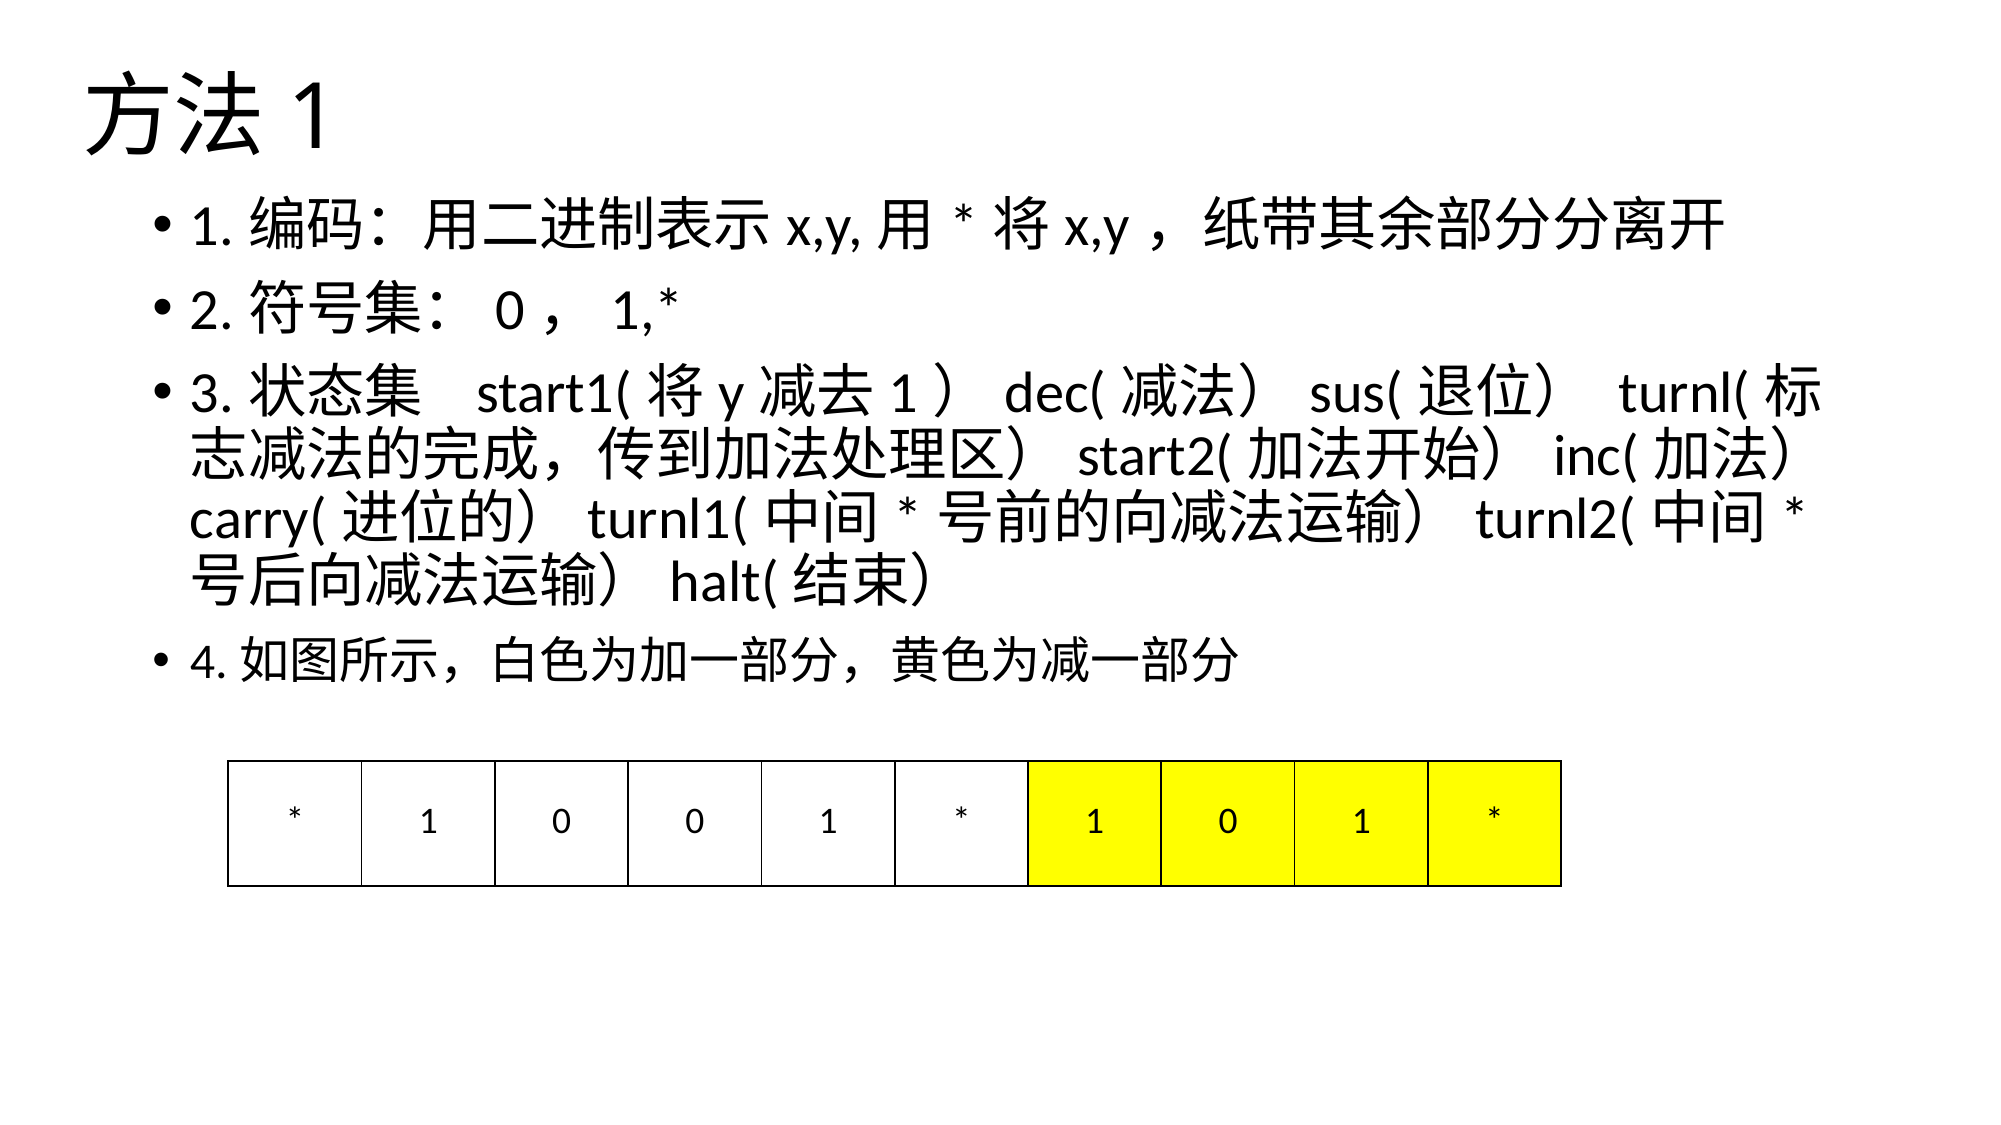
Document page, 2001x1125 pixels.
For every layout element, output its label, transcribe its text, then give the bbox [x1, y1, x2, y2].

table_header 0 [496, 762, 627, 885]
table_header 0 [1162, 762, 1294, 885]
table_header 1 [1295, 762, 1427, 885]
table_header 1 [362, 762, 494, 885]
table_header 0 [629, 762, 761, 885]
table_header * [896, 762, 1027, 885]
table_header * [1429, 762, 1560, 885]
title 方法1 [67, 50, 1793, 188]
table_header 1 [762, 762, 894, 885]
table_header 1 [1029, 762, 1160, 885]
table_header * [229, 762, 361, 885]
list 1.编码：用二进制表示x,y,用*将x,y，纸带其余部分分离开 2.符号集：0，1,* 3.状态集 start1(将y减去1）dec(减法）sus(退位） turnl(标志减法的完成，传到加法处理区）start2(加法开始）inc(加法） carry(进位的）turnl1(中间*号前的向减法运输）turnl2(中间*号后向减法运输）halt(结束） 4.如图所示，白色为加一部分，黄色为减一部分 [137, 187, 1863, 1004]
